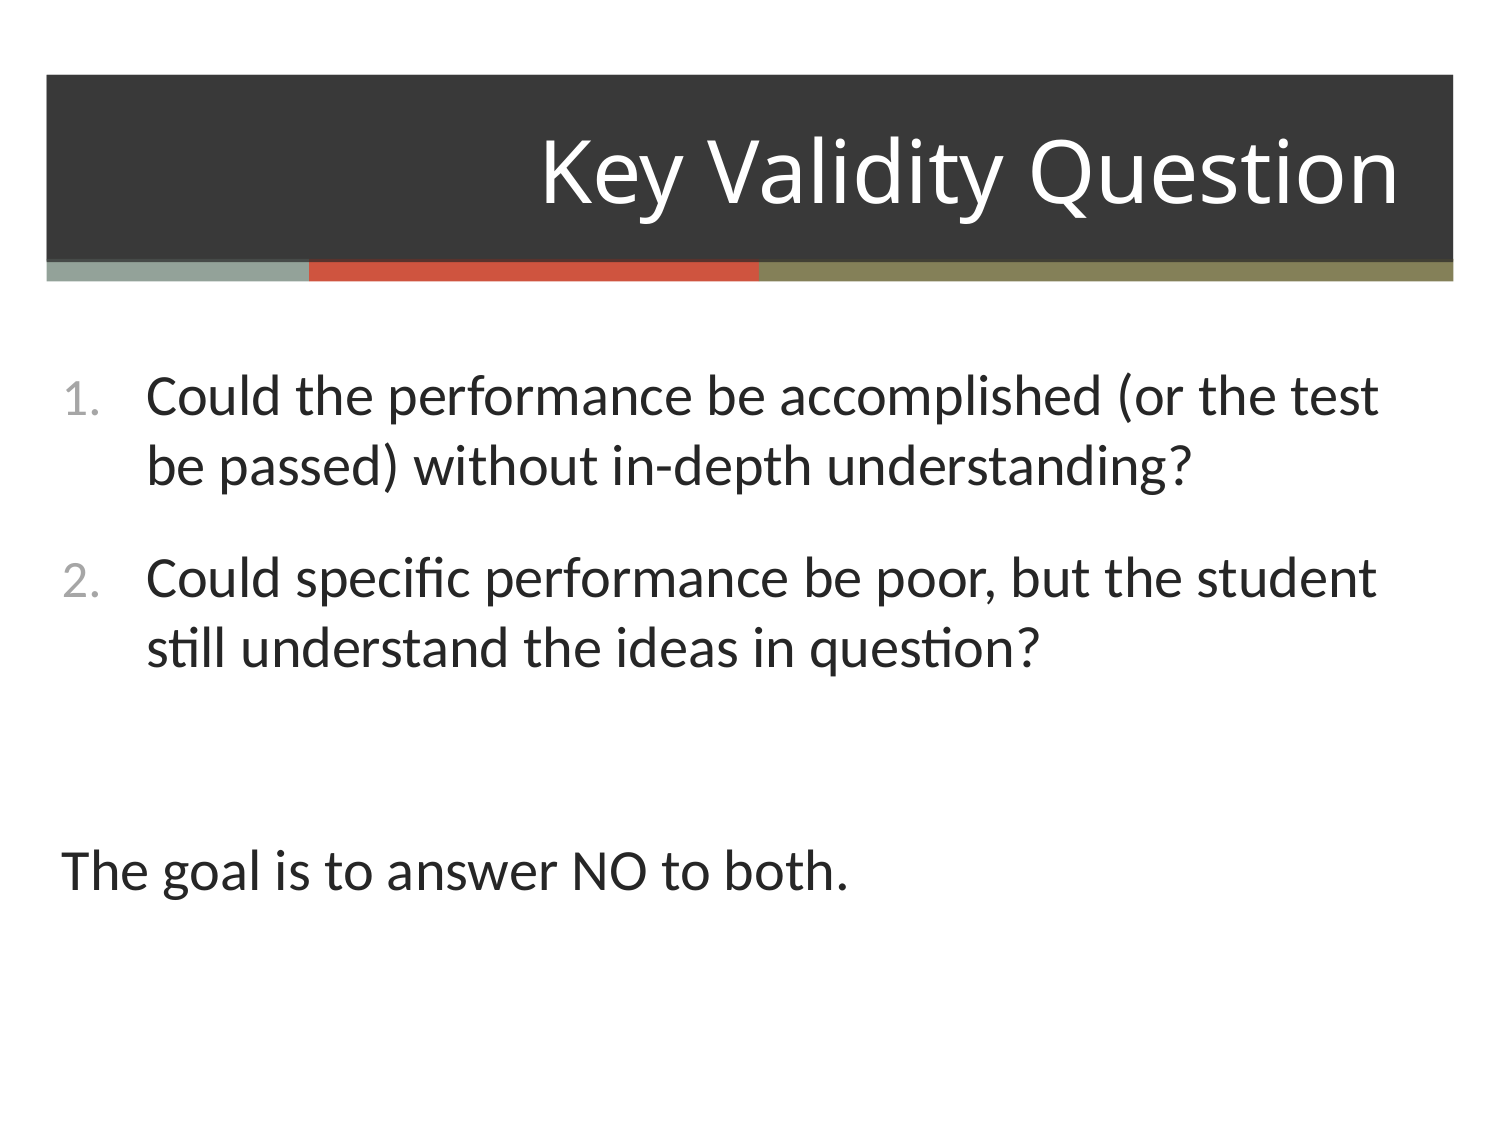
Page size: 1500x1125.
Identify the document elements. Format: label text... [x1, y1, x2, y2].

title Key Validity Question [46, 75, 1454, 263]
list Could the performance be accomplished (or the test be passed) without in-depth understanding? Could specific performance be poor, but the student still understand the ideas in question? The goal is to answer NO to both. [46, 350, 1454, 1005]
